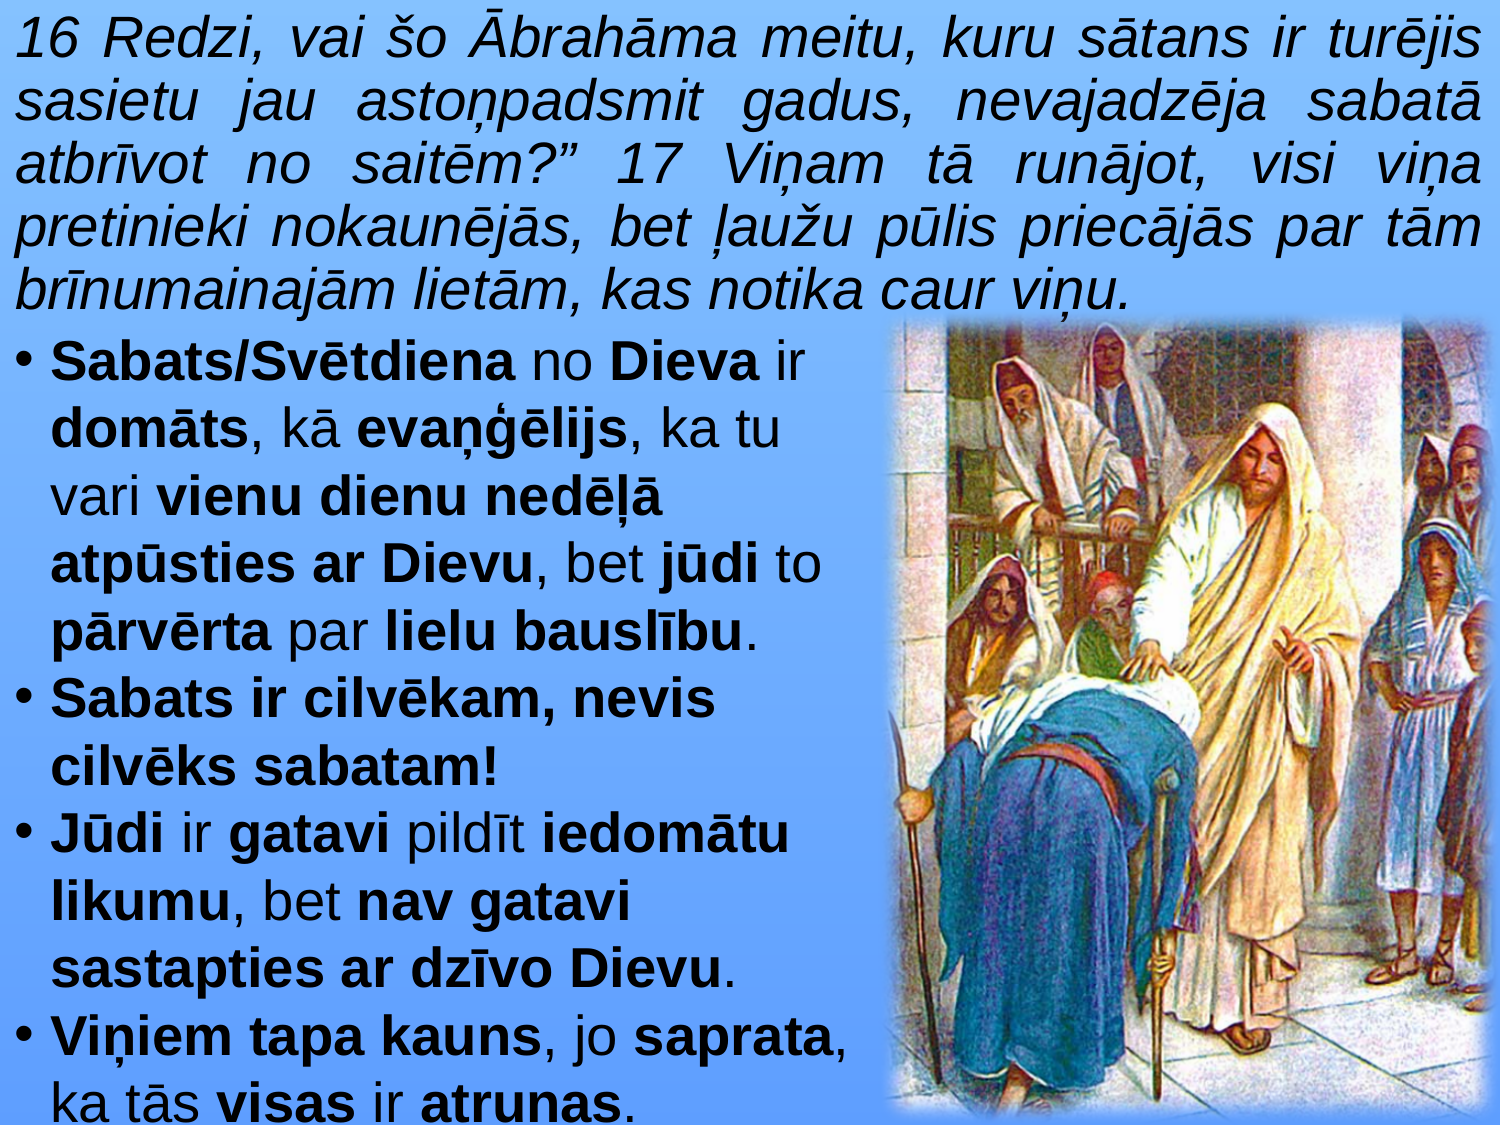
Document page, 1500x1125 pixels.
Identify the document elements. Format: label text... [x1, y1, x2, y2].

picture [877, 308, 1500, 1125]
text_box Sabats/Svētdiena no Dieva ir domāts, kā evaņģēlijs, ka tu vari vienu dienu nedēļā atpūsties ar Dievu, bet jūdi to pārvērta par lielu bauslību. Sabats ir cilvēkam, nevis cilvēks sabatam! Jūdi ir gatavi pildīt iedomātu likumu, bet nav gatavi sastapties ar dzīvo Dievu. Viņiem tapa kauns, jo saprata, ka tās visas ir atrunas. [0, 316, 872, 1125]
list 16 Redzi, vai šo Ābrahāma meitu, kuru sātans ir turējis sasietu jau astoņpadsmit gadus, nevajadzēja sabatā atbrīvot no saitēm?” 17 Viņam tā runājot, visi viņa pretinieki nokaunējās, bet ļaužu pūlis priecājās par tām brīnumainajām lietām, kas notika caur viņu. [0, 0, 1500, 178]
